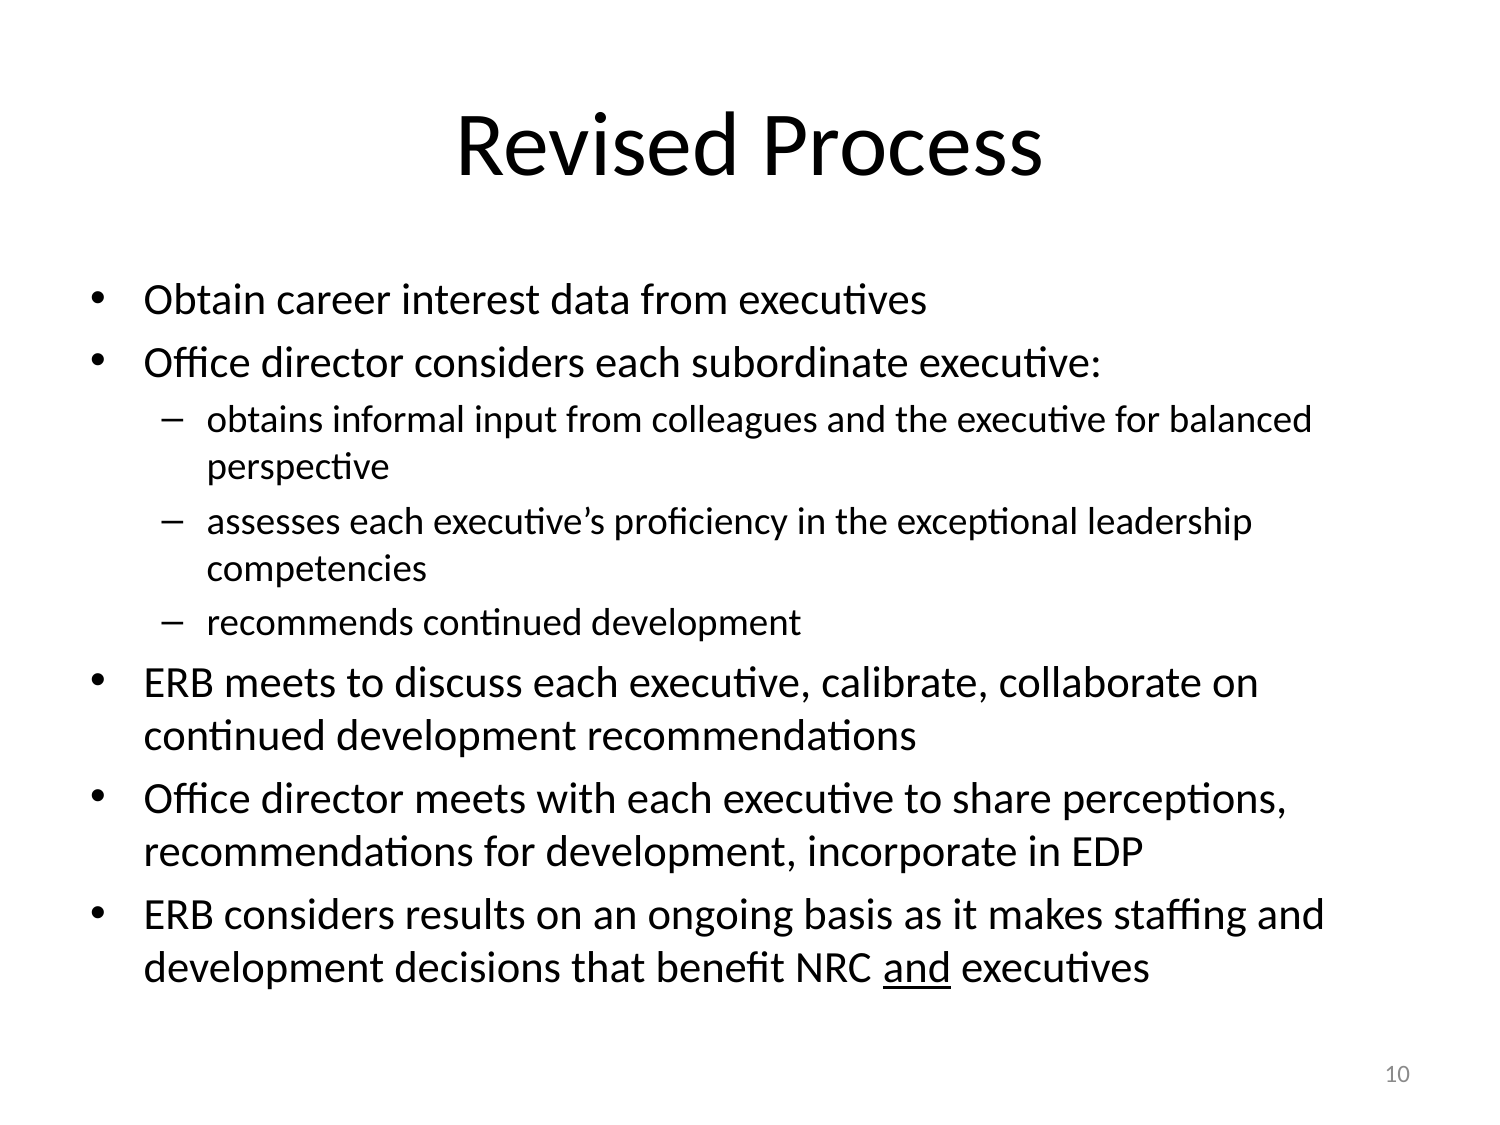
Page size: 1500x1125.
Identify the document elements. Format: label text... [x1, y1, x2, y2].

title Revised Process [75, 45, 1425, 233]
list Obtain career interest data from executives Office director considers each subordinate executive: obtains informal input from colleagues and the executive for balanced perspective assesses each executive’s proficiency in the exceptional leadership competencies recommends continued development ERB meets to discuss each executive, calibrate, collaborate on continued development recommendations Office director meets with each executive to share perceptions, recommendations for development, incorporate in EDP ERB considers results on an ongoing basis as it makes staffing and development decisions that benefit NRC and executives [75, 262, 1425, 1005]
slide_number 9 [1074, 1042, 1425, 1103]
